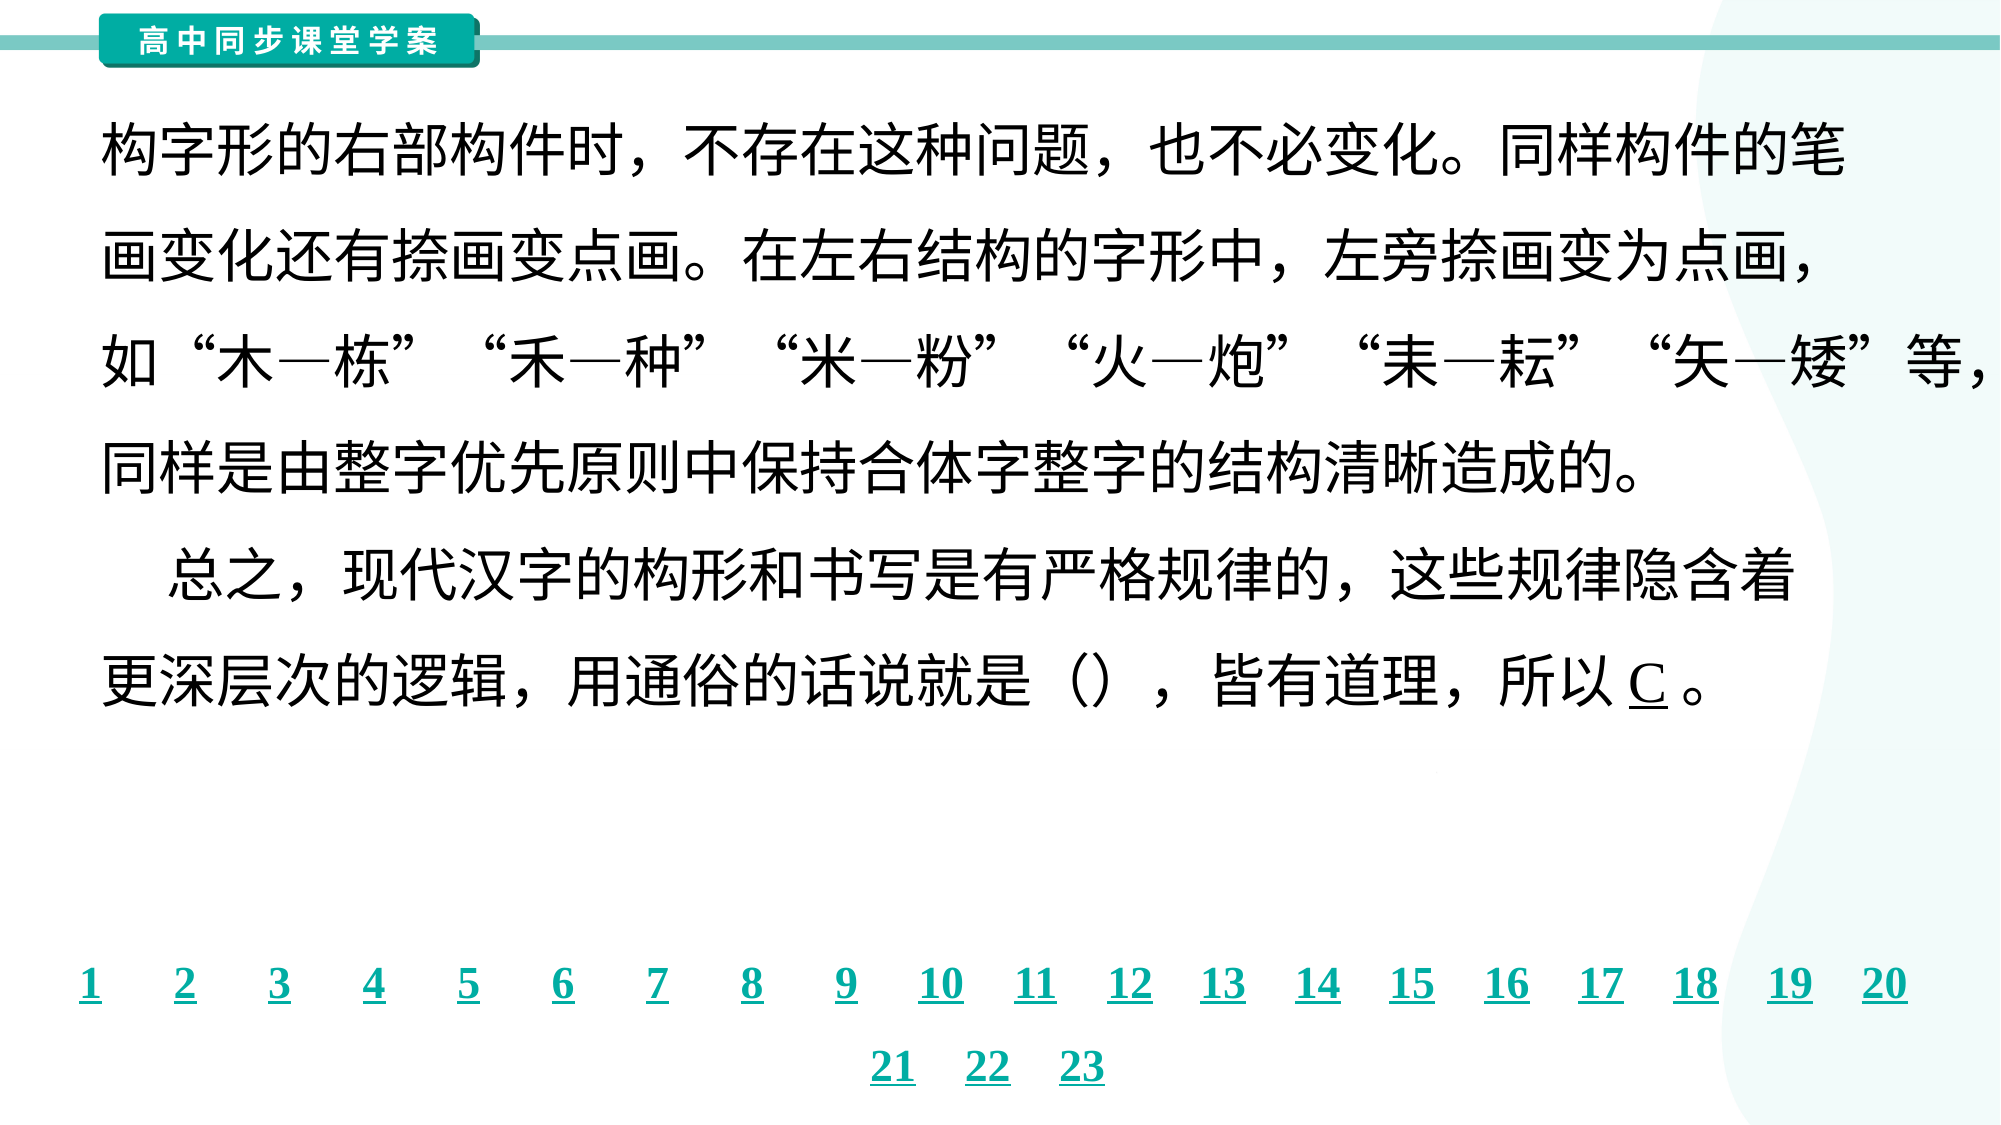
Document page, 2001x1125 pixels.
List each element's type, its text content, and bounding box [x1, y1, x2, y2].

text_box 构字形的右部构件时，不存在这种问题，也不必变化。同样构件的笔 画变化还有捺画变点画。在左右结构的字形中，左旁捺画变为点画， 如“木—栋”“禾—种”“米—粉”“火—炮”“耒—耘”“矢—矮”等，这一变化 同样是由整字优先原则中保持合体字整字的结构清晰造成的。 总之，现代汉字的构形和书写是有严格规律的，这些规律隐含着 更深层次的逻辑，用通俗的话说就是（），皆有道理，所以C。 [100, 76, 1899, 715]
picture [0, 0, 2000, 1125]
